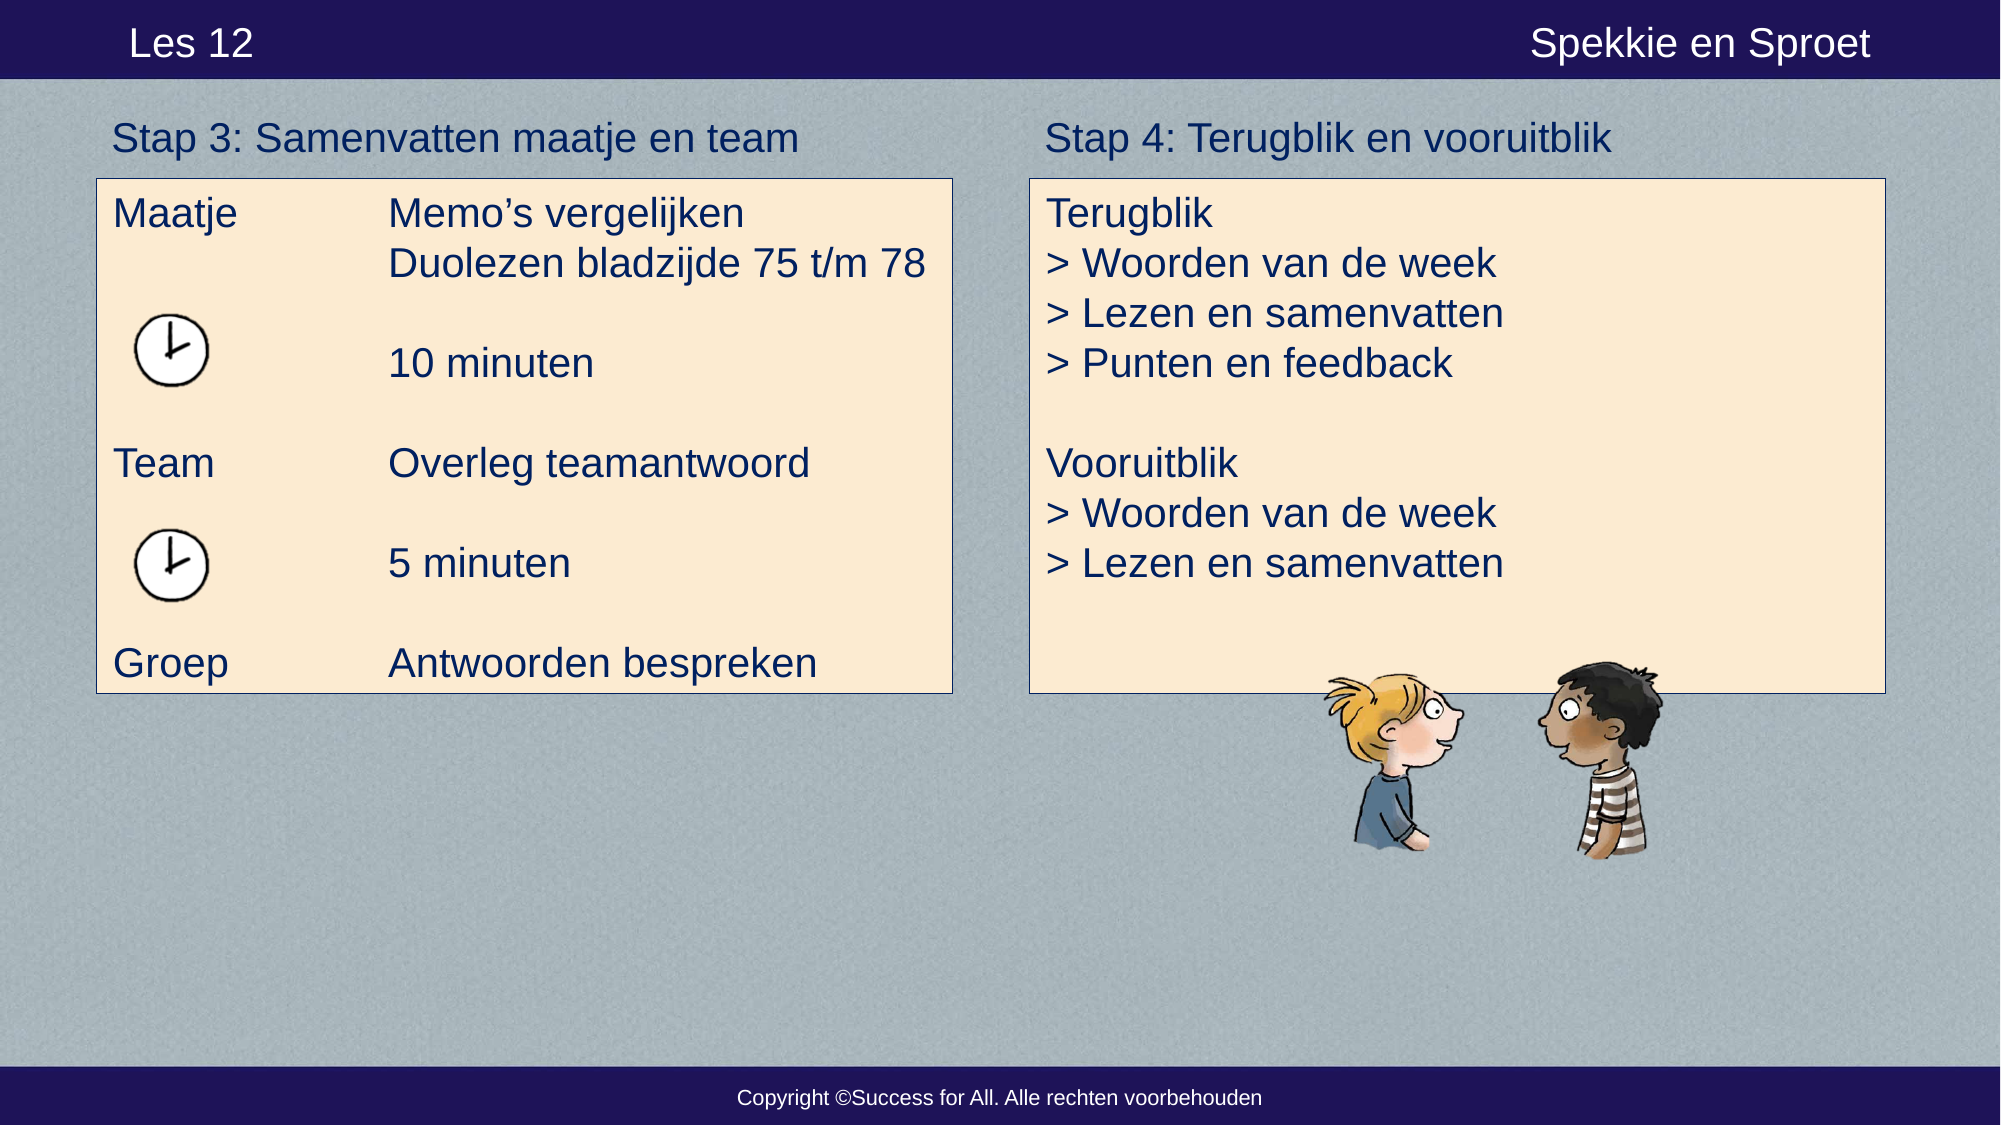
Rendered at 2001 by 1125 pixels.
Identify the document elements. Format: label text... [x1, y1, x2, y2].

text_box Stap 4: Terugblik en vooruitblik [1029, 103, 1822, 169]
text_box Stap 3: Samenvatten maatje en team [96, 103, 889, 169]
text_box Les 12 [114, 8, 354, 73]
text_box Spekkie en Sproet [999, 8, 1886, 73]
text_box Copyright ©Success for All. Alle rechten voorbehouden [0, 1076, 2000, 1125]
picture [0, 0, 2001, 1125]
text_box Terugblik > Woorden van de week > Lezen en samenvatten > Punten en feedback Vooruitblik > Woorden van de week > Lezen en samenvatten [1029, 178, 1886, 694]
text_box Maatje Memo’s vergelijken Duolezen bladzijde 75 t/m 78 10 minuten Team Overleg teamantwoord 5 minuten Groep Antwoorden bespreken [96, 178, 953, 694]
